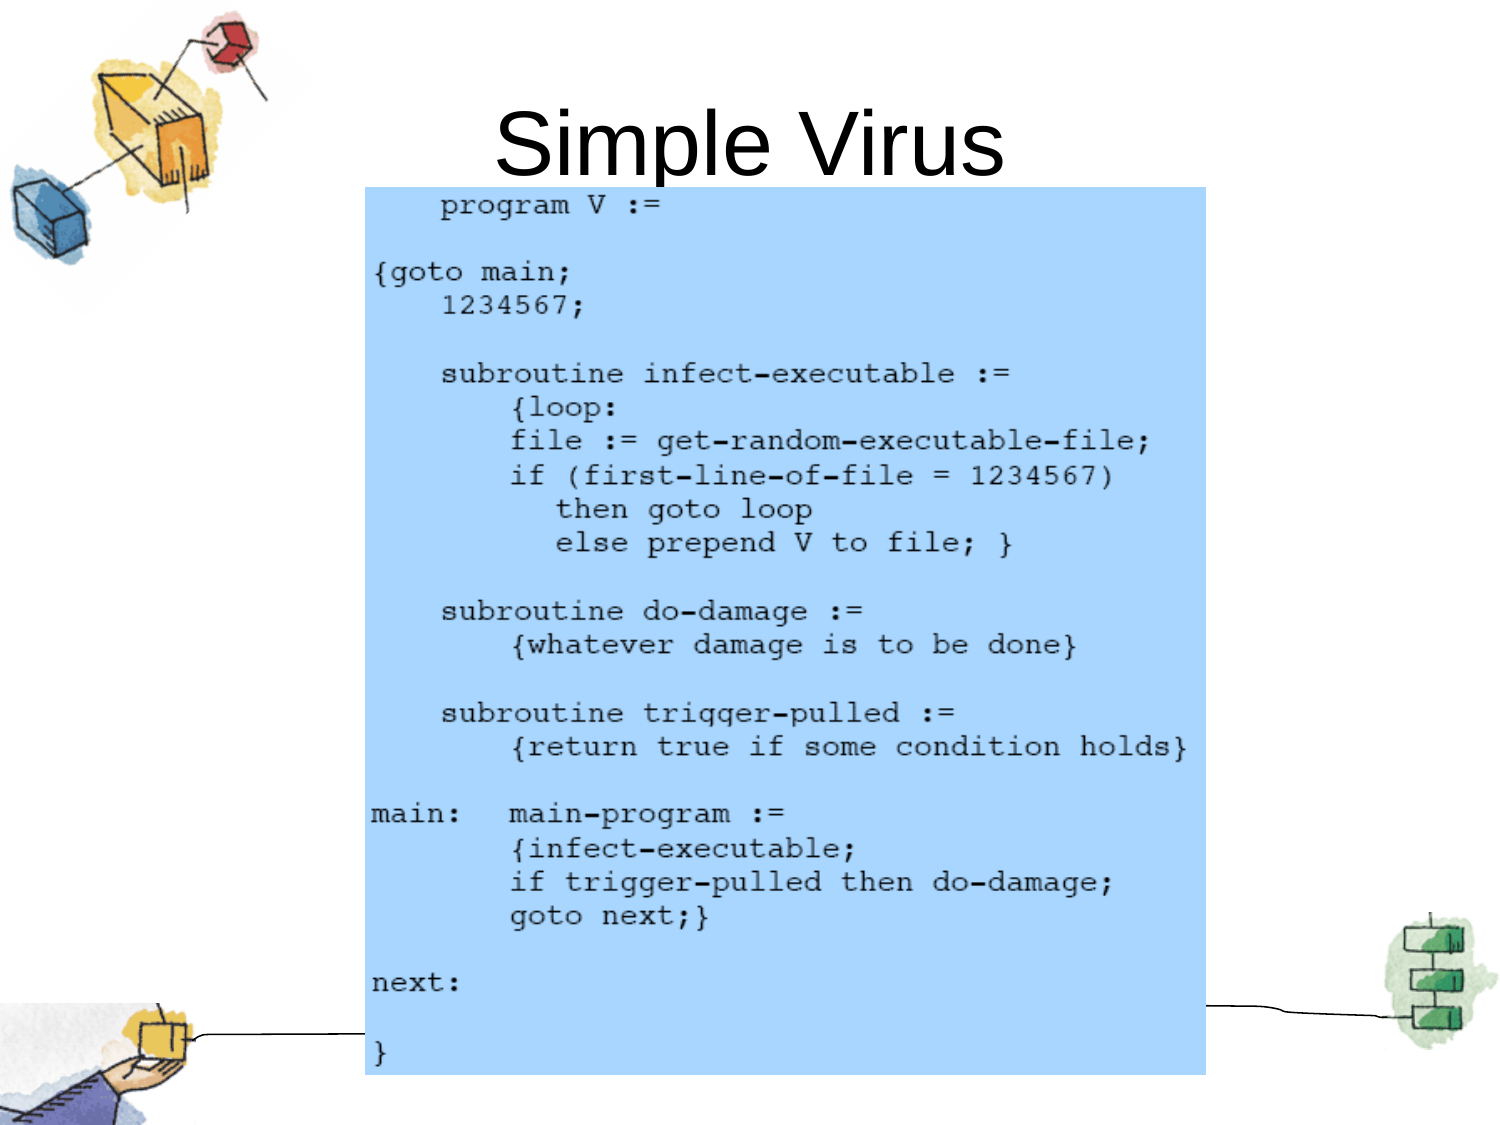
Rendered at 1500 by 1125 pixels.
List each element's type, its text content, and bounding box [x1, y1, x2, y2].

picture [114, 0, 274, 44]
title Simple Virus [74, 44, 1426, 233]
picture [1382, 912, 1500, 1050]
picture [0, 1003, 196, 1125]
picture [0, 85, 167, 316]
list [364, 187, 1207, 1076]
